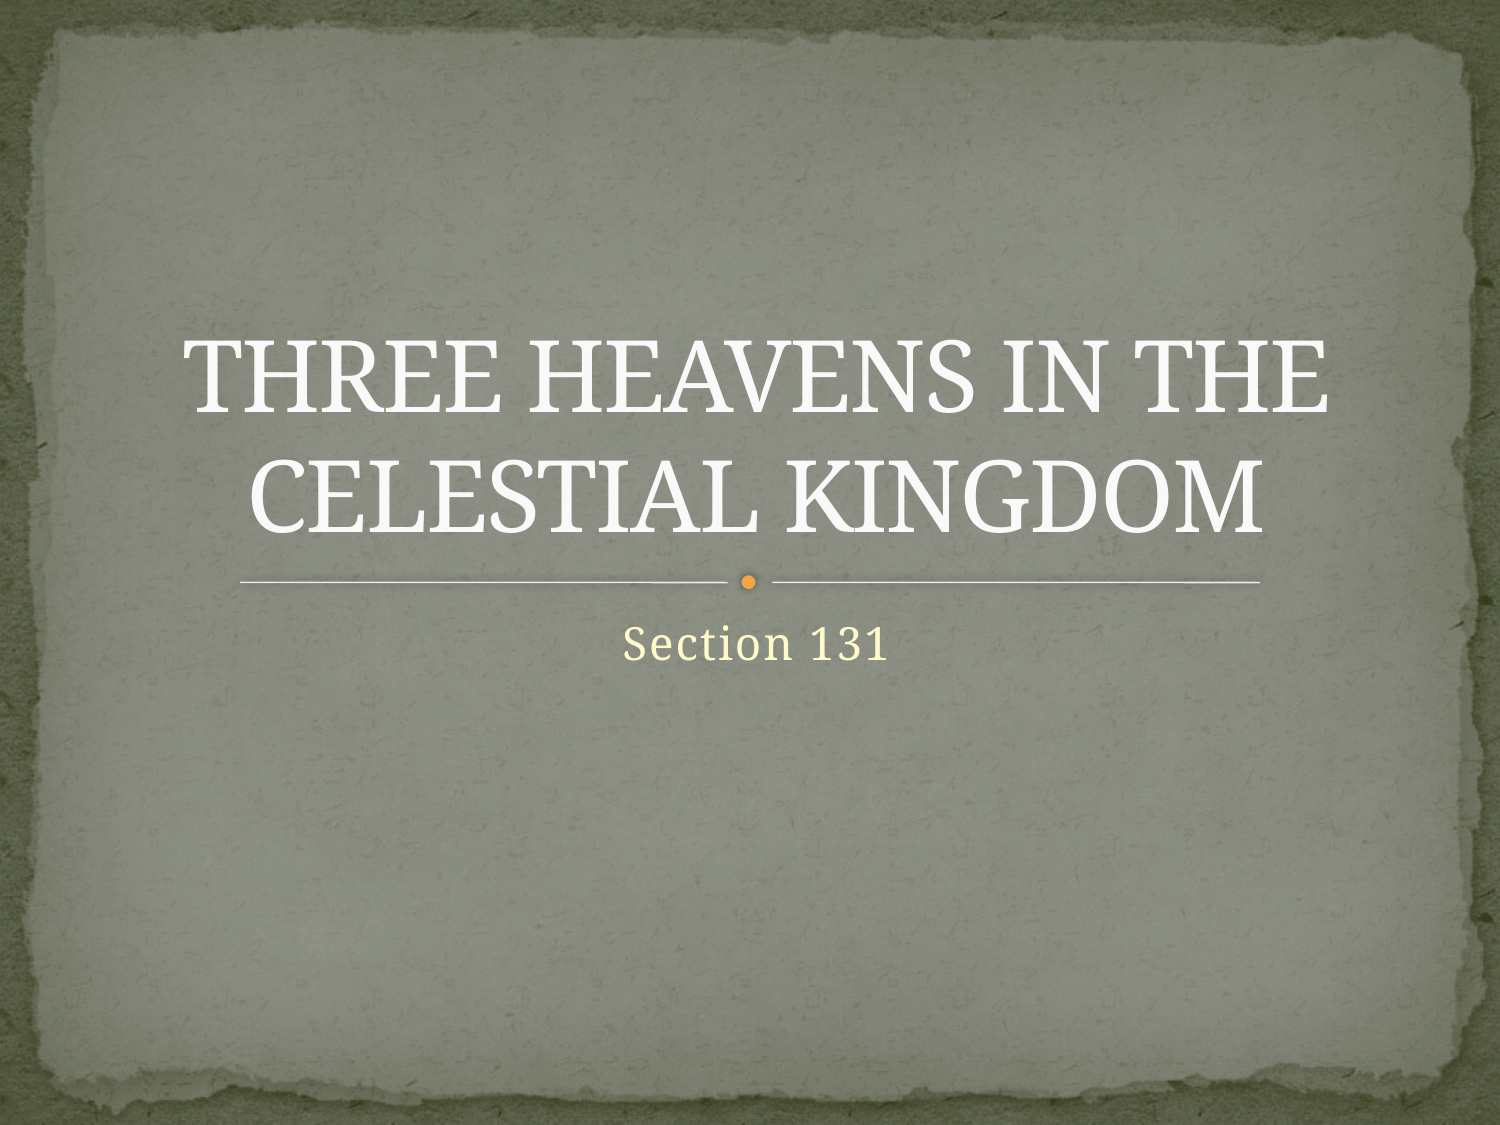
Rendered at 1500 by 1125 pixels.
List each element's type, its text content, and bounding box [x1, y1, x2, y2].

title THREE HEAVENS IN THE CELESTIAL KINGDOM [74, 235, 1438, 561]
subtitle Section 131 [74, 606, 1438, 795]
